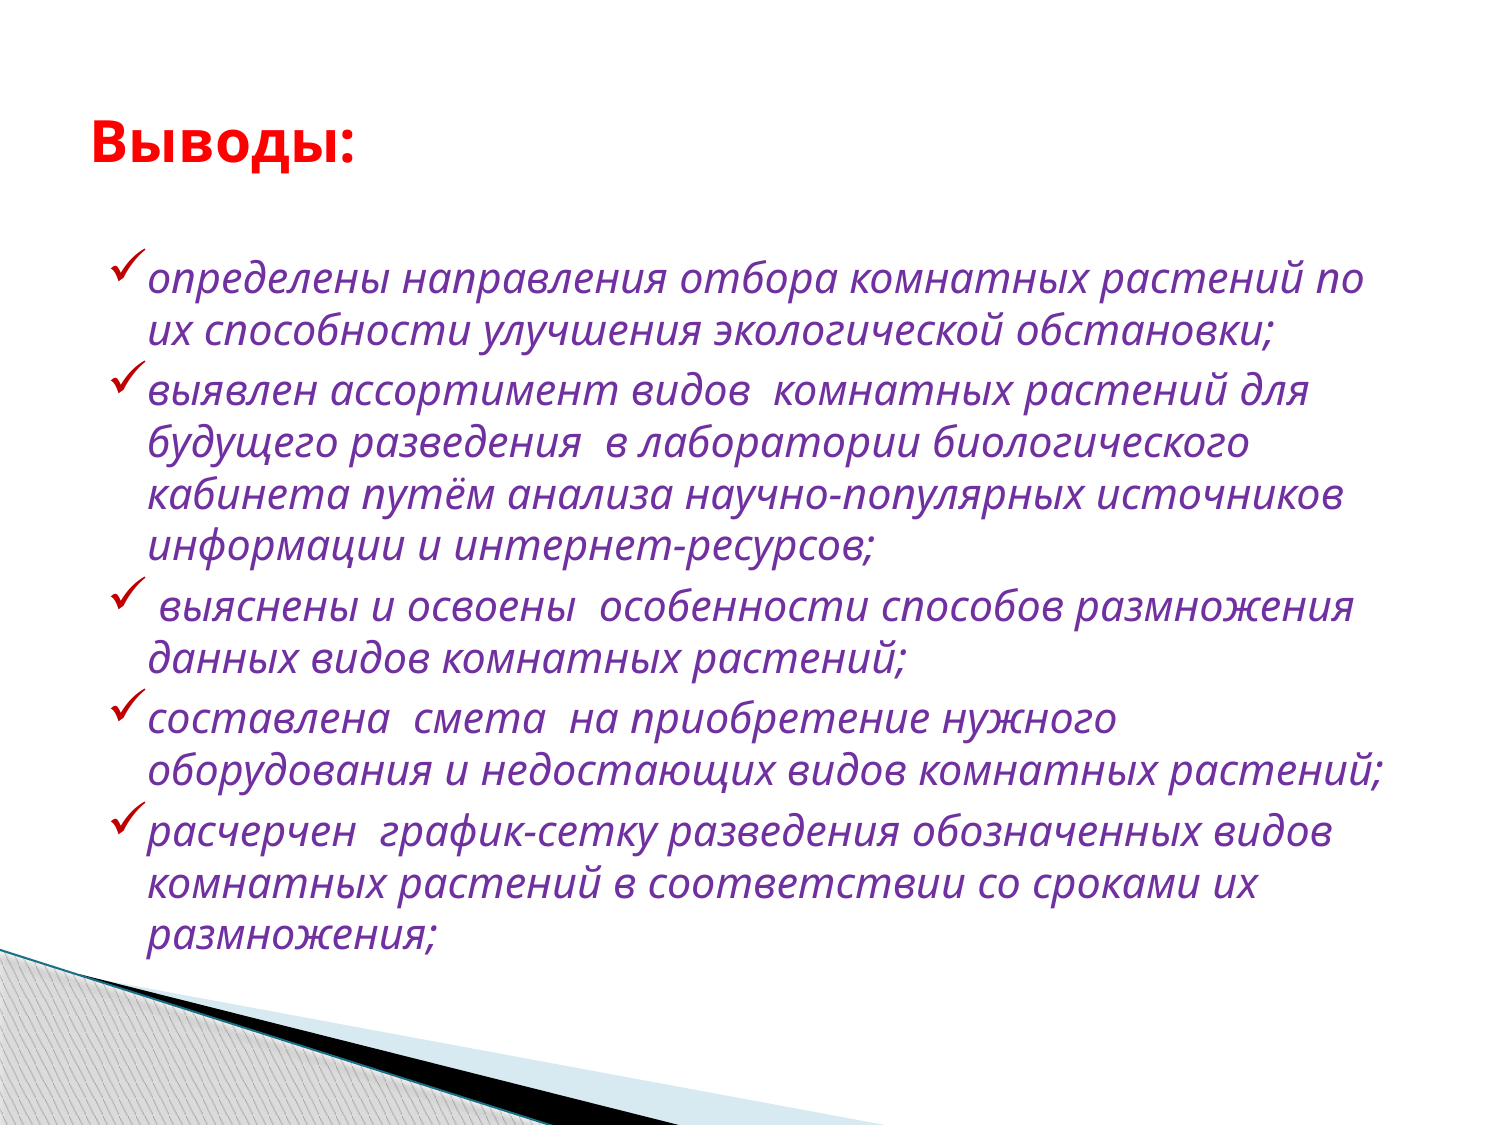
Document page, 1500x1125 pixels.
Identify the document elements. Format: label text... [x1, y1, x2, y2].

title Выводы: [75, 45, 1425, 233]
list определены направления отбора комнатных растений по их способности улучшения экологической обстановки; выявлен ассортимент видов комнатных растений для будущего разведения в лаборатории биологического кабинета путём анализа научно-популярных источников информации и интернет-ресурсов; выяснены и освоены особенности способов размножения данных видов комнатных растений; составлена смета на приобретение нужного оборудования и недостающих видов комнатных растений; расчерчен график-сетку разведения обозначенных видов комнатных растений в соответствии со сроками их размножения; [75, 243, 1425, 986]
